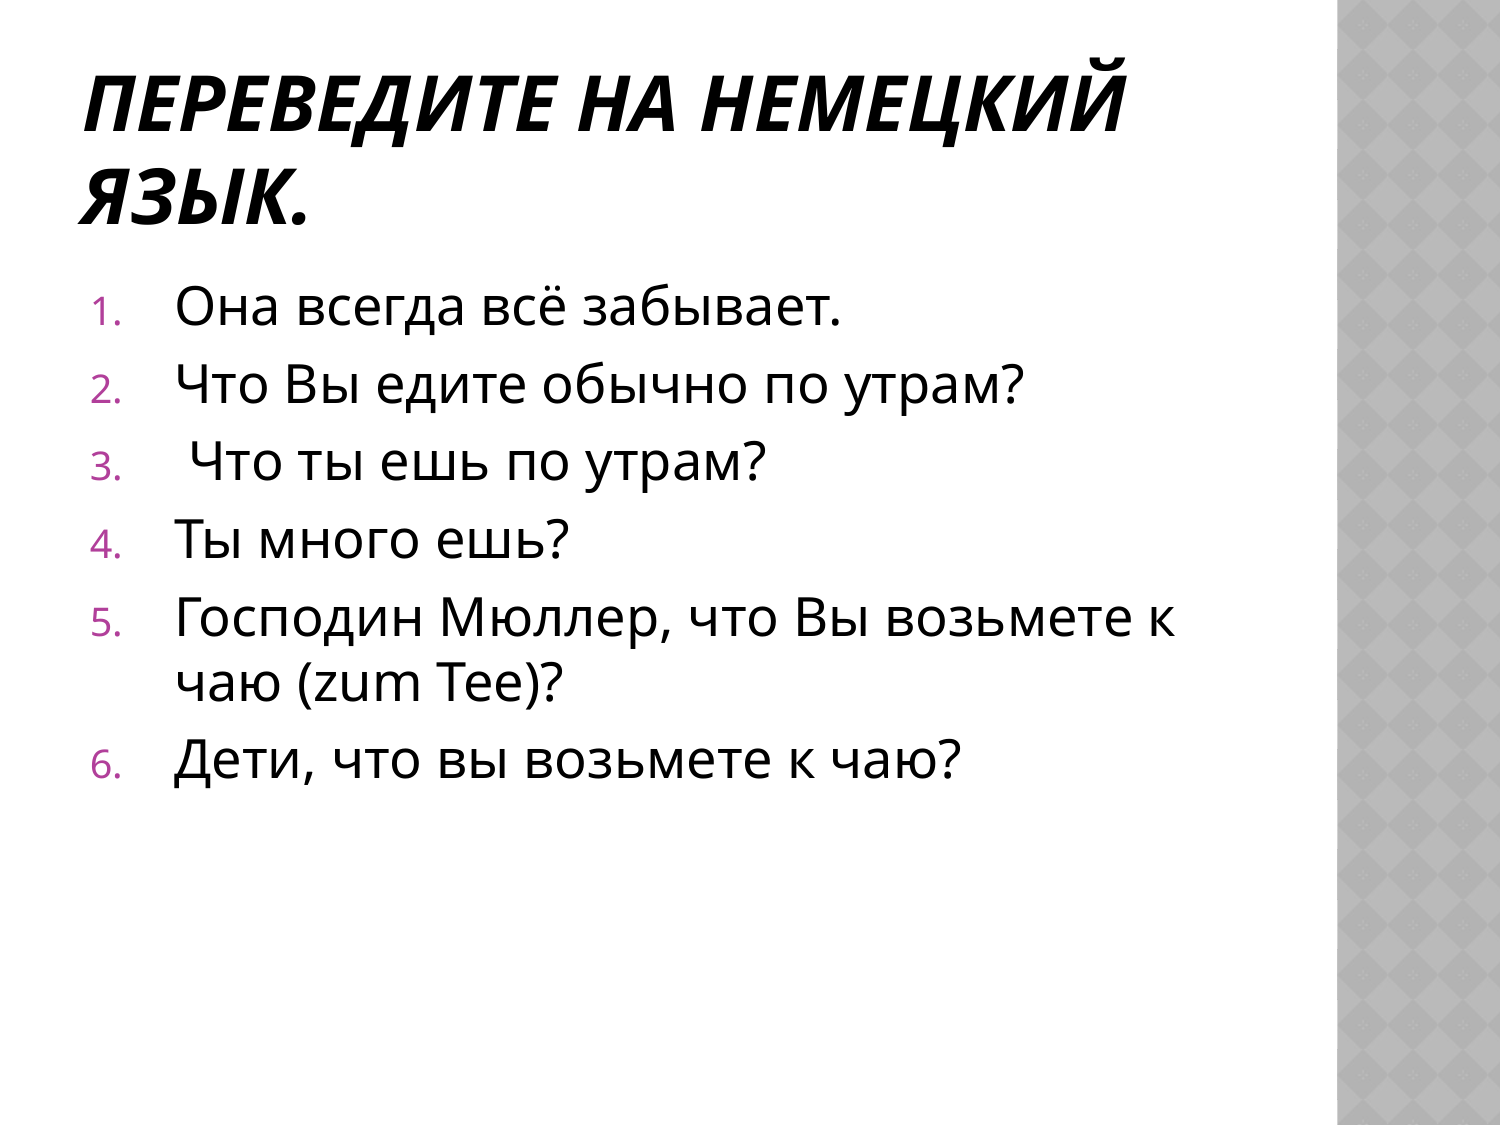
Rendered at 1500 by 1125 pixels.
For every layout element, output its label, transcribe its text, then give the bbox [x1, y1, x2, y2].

list Она всегда всё забывает. Что Вы едите обычно по утрам? Что ты ешь по утрам? Ты много ешь? Господин Мюллер, что Вы возьмете к чаю (zum Tee)? Дети, что вы возьмете к чаю? [75, 264, 1263, 1059]
title Переведите на немецкий язык. [75, 52, 1263, 240]
